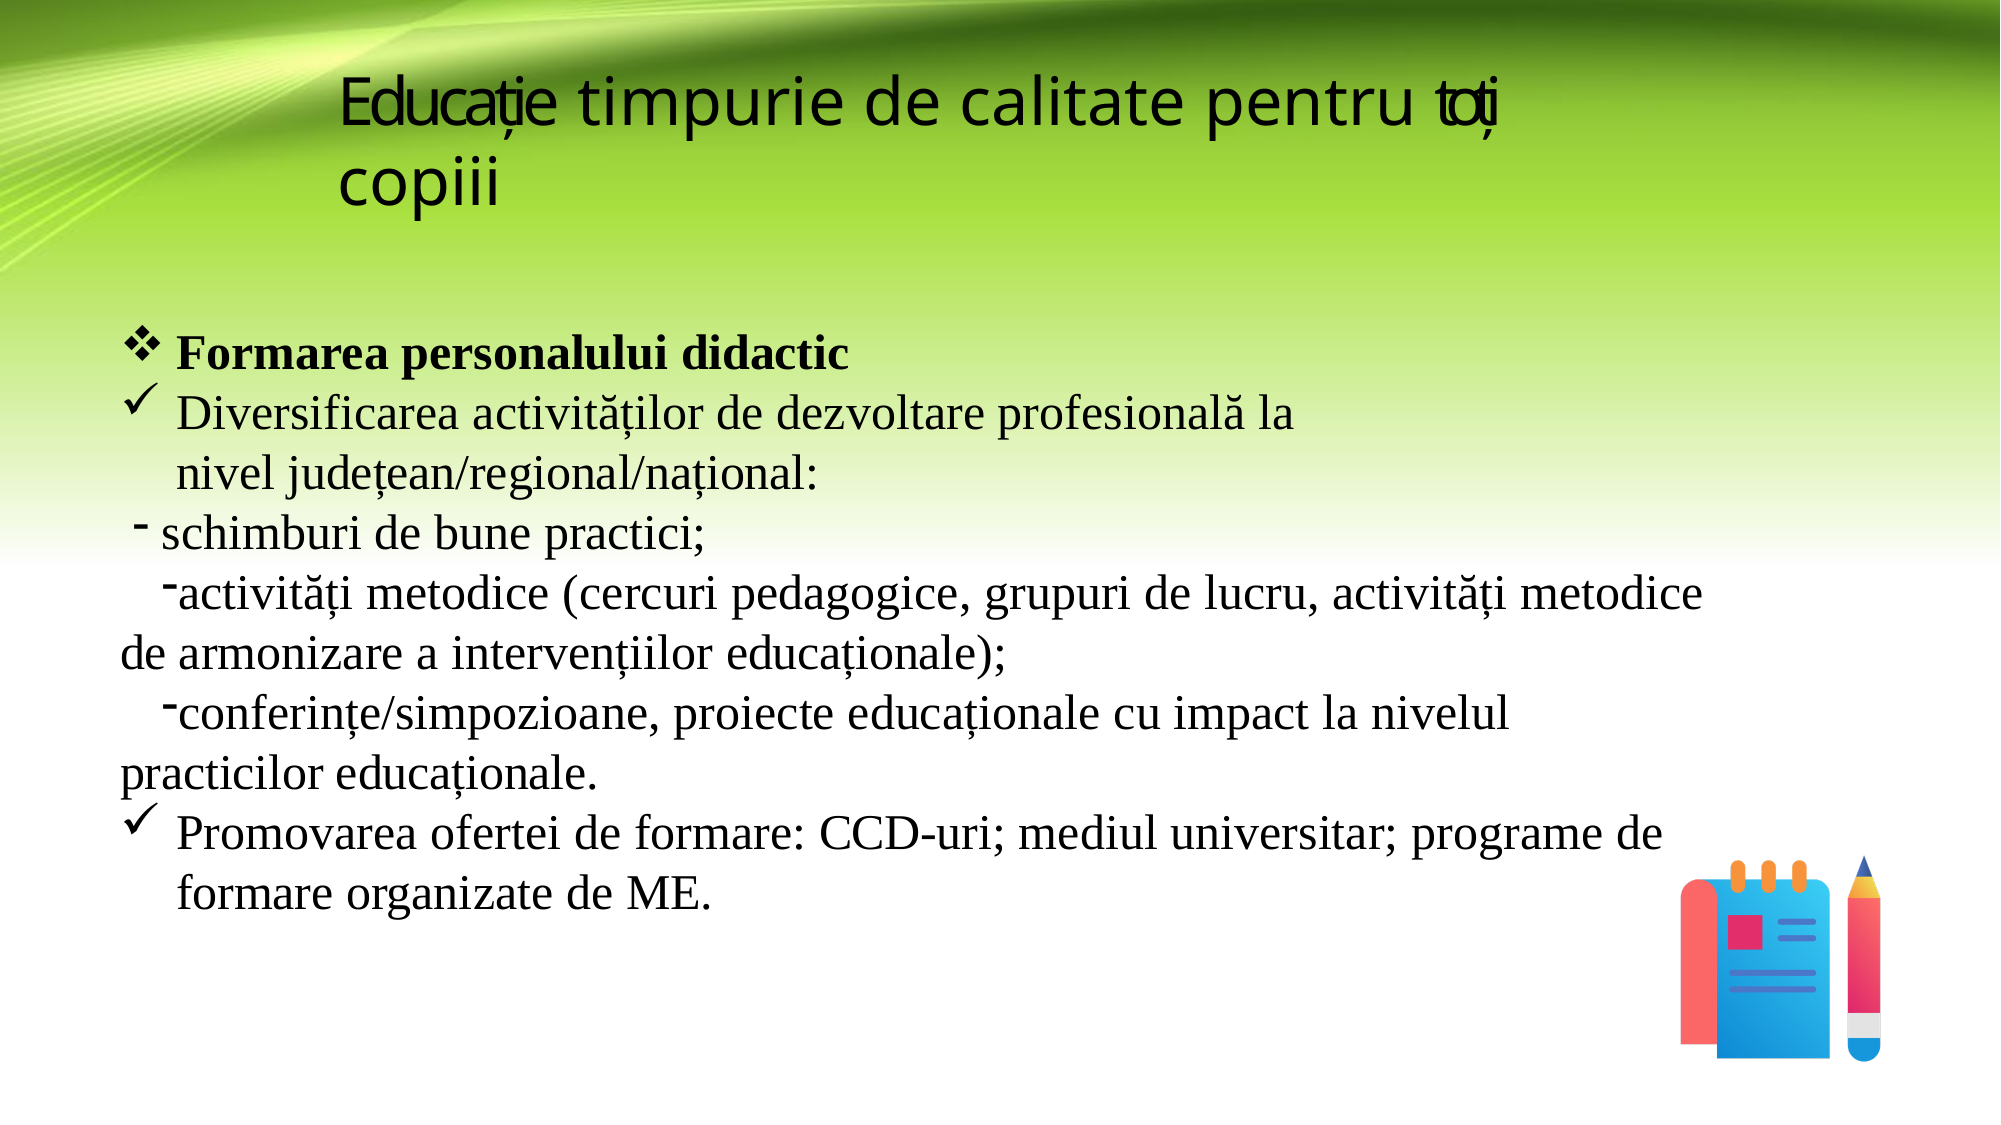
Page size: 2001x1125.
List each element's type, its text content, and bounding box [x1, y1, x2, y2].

text_box Formarea personalului didactic Diversificarea activităților de dezvoltare profesională la nivel județean/regional/național: schimburi de bune practici; activități metodice (cercuri pedagogice, grupuri de lucru, activități metodice de armonizare a intervențiilor educaționale); conferințe/simpozioane, proiecte educaționale cu impact la nivelul practicilor educaționale. Promovarea ofertei de formare: CCD-uri; mediul universitar; programe de formare organizate de ME. [117, 317, 1833, 920]
picture [0, 0, 2000, 567]
picture [1665, 843, 1895, 1073]
title Educație timpurie de calitate pentru toți copiii [335, 56, 1665, 247]
